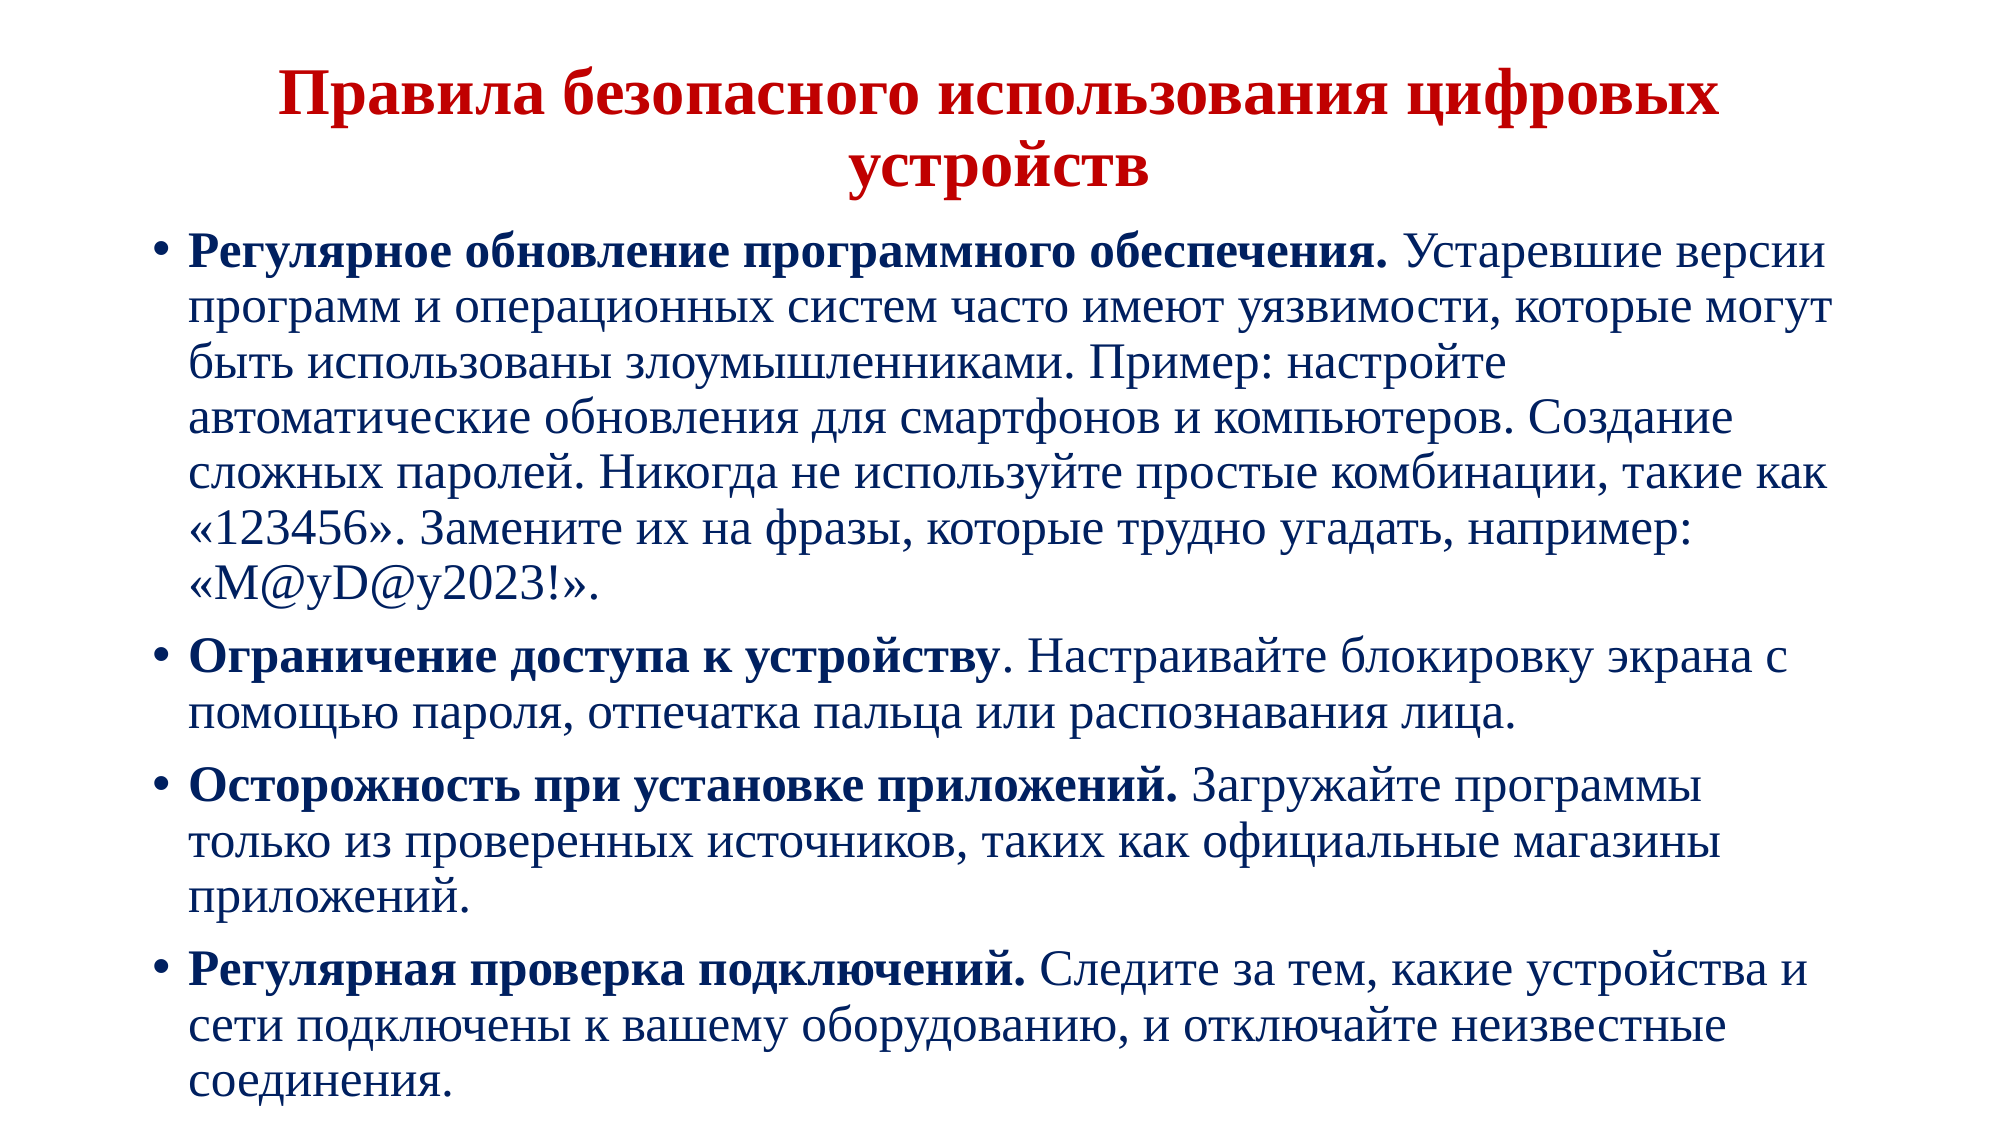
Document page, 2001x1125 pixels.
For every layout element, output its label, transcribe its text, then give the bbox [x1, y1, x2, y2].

list Регулярное обновление программного обеспечения. Устаревшие версии программ и операционных систем часто имеют уязвимости, которые могут быть использованы злоумышленниками. Пример: настройте автоматические обновления для смартфонов и компьютеров. Создание сложных паролей. Никогда не используйте простые комбинации, такие как «123456». Замените их на фразы, которые трудно угадать, например: «M@yD@y2023!». Ограничение доступа к устройству. Настраивайте блокировку экрана с помощью пароля, отпечатка пальца или распознавания лица. Осторожность при установке приложений. Загружайте программы только из проверенных источников, таких как официальные магазины приложений. Регулярная проверка подключений. Следите за тем, какие устройства и сети подключены к вашему оборудованию, и отключайте неизвестные соединения. [137, 216, 1863, 1125]
title Правила безопасного использования цифровых устройств [137, 59, 1863, 216]
